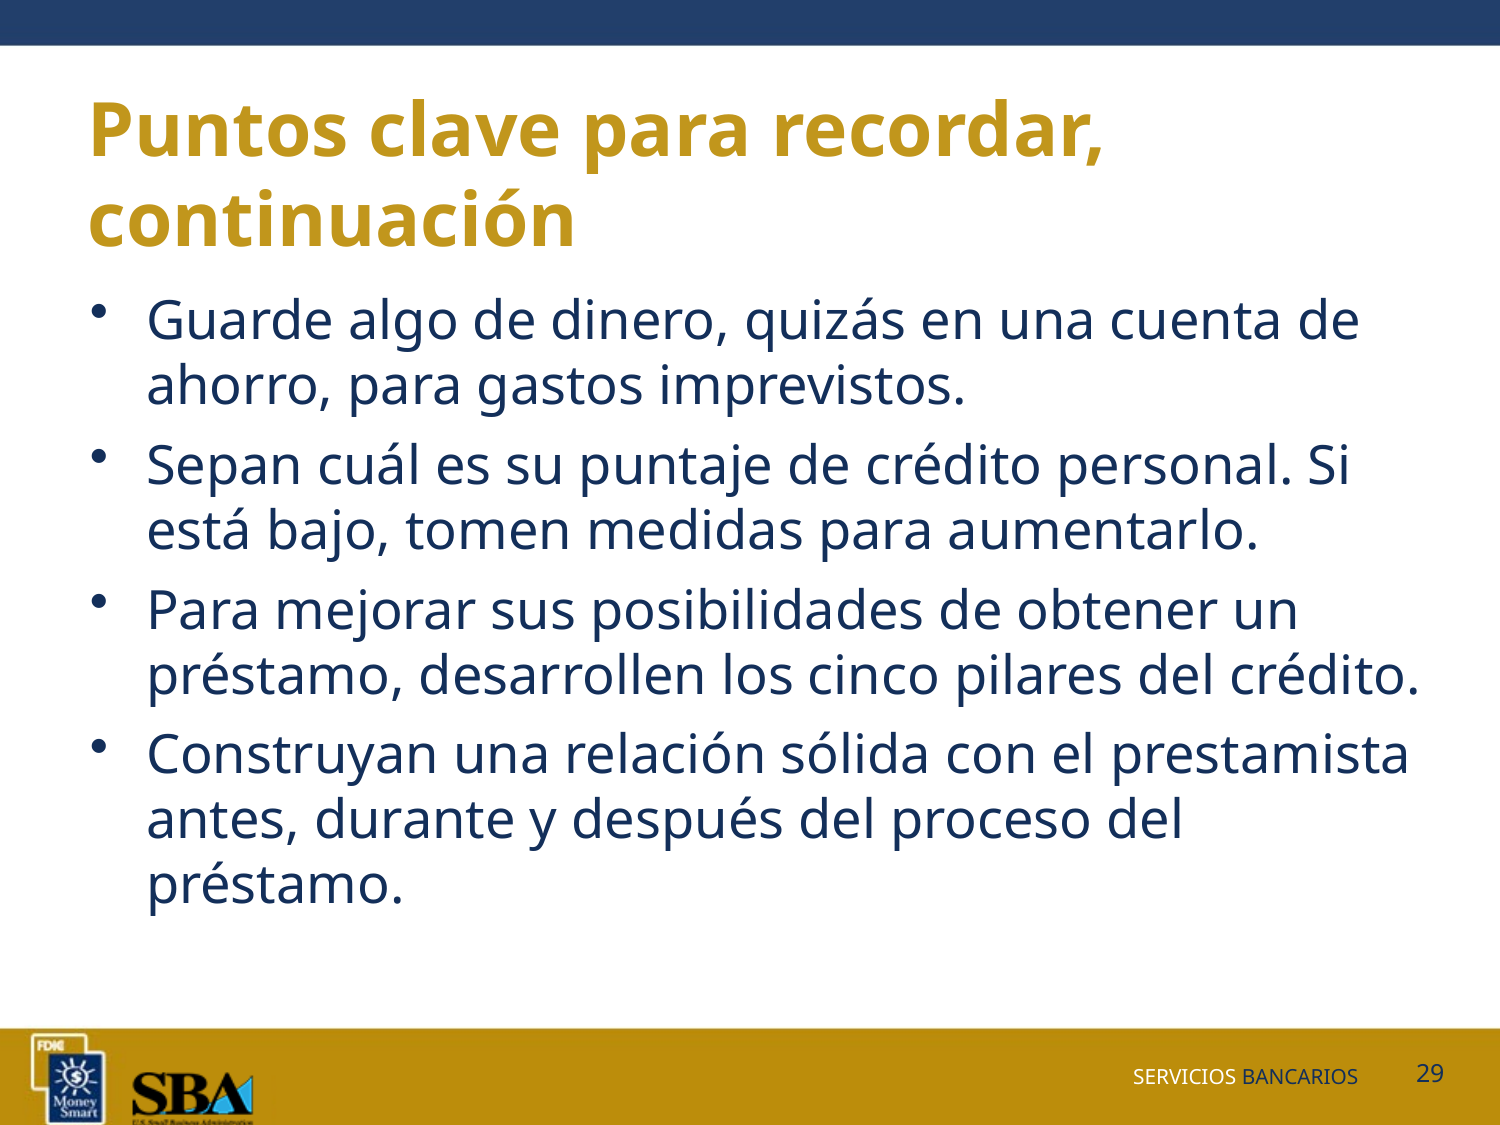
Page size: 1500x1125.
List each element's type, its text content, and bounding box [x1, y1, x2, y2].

picture [0, 0, 1500, 1125]
list Guarde algo de dinero, quizás en una cuenta de ahorro, para gastos imprevistos. Sepan cuál es su puntaje de crédito personal. Si está bajo, tomen medidas para aumentarlo. Para mejorar sus posibilidades de obtener un préstamo, desarrollen los cinco pilares del crédito. Construyan una relación sólida con el prestamista antes, durante y después del proceso del préstamo. [89, 285, 1438, 1109]
title Puntos clave para recordar, continuación [87, 81, 1438, 182]
